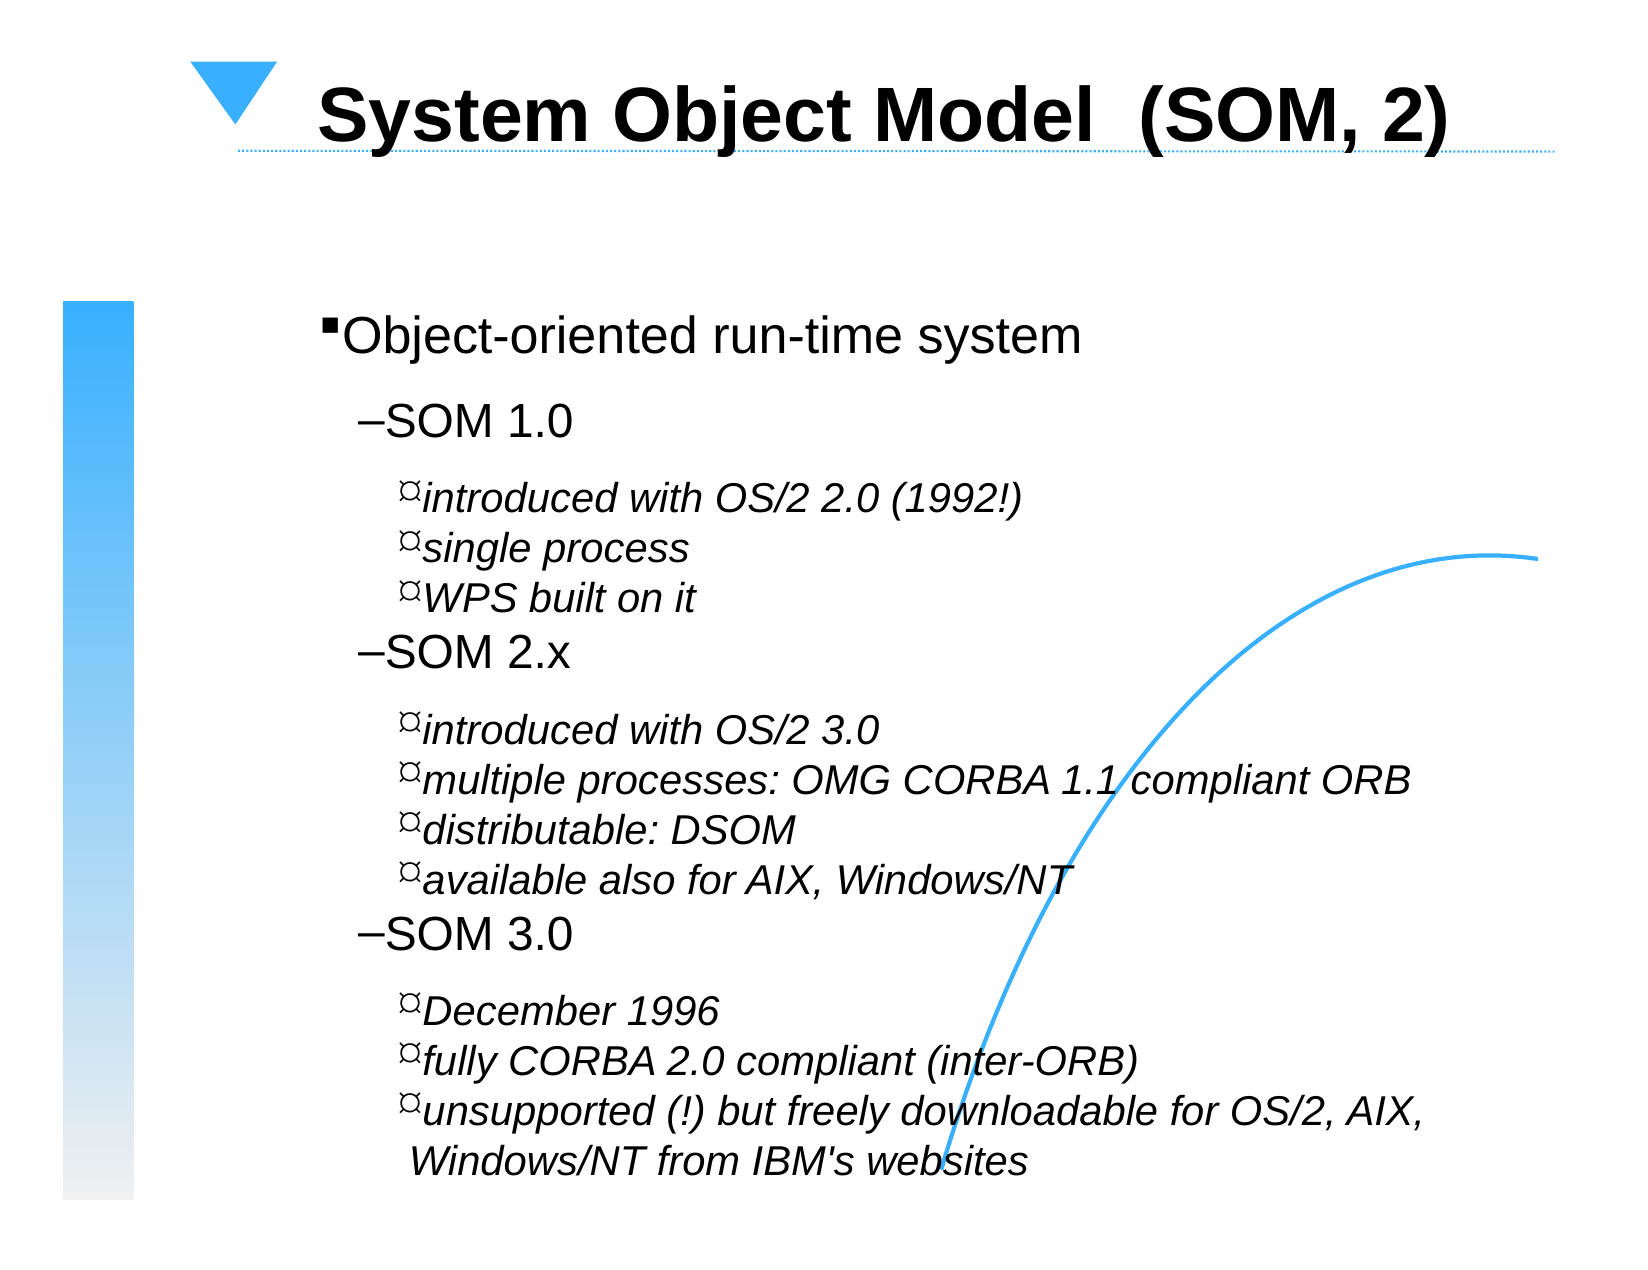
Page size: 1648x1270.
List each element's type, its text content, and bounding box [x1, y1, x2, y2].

text_box [190, 61, 278, 125]
text_box Object-oriented run-time system SOM 1.0 introduced with OS/2 2.0 (1992!) single process WPS built on it SOM 2.x introduced with OS/2 3.0 multiple processes: OMG CORBA 1.1 compliant ORB distributable: DSOM available also for AIX, Windows/NT SOM 3.0 December 1996 fully CORBA 2.0 compliant (inter-ORB) unsupported (!) but freely downloadable for OS/2, AIX, Windows/NT from IBM's websites [318, 301, 1600, 1185]
text_box [63, 301, 134, 1200]
text_box System Object Model (SOM, 2) [317, 64, 1549, 250]
